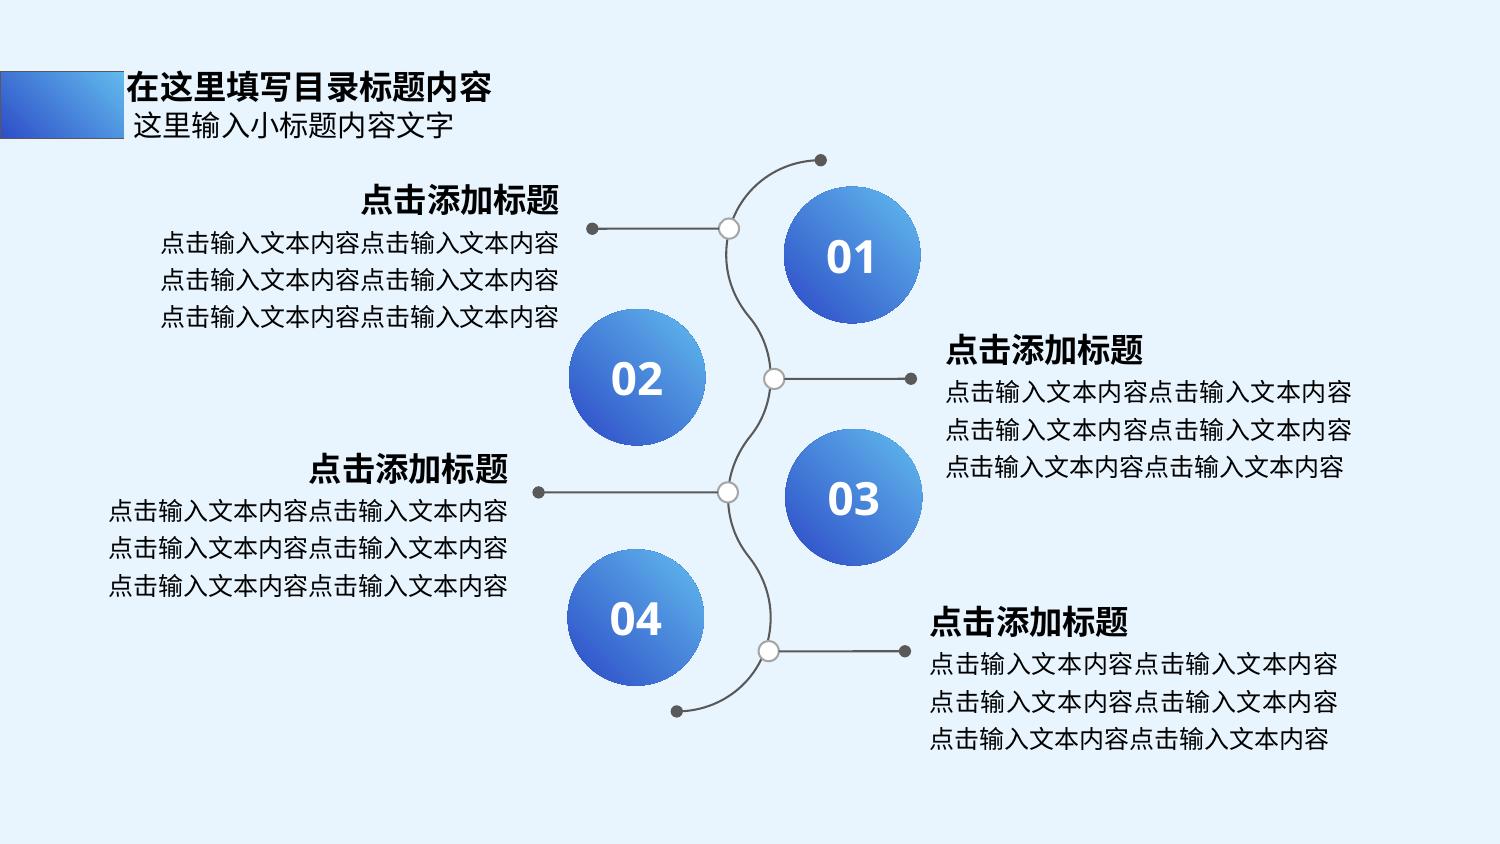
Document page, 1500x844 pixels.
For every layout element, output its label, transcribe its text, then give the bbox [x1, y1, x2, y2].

text_box 04 [565, 547, 705, 688]
text_box 点击输入文本内容点击输入文本内容点击输入文本内容点击输入文本内容点击输入文本内容点击输入文本内容 [918, 635, 1351, 760]
text_box [532, 486, 718, 499]
text_box [758, 641, 779, 662]
text_box [670, 502, 771, 718]
text_box [726, 154, 827, 375]
text_box [764, 368, 785, 389]
text_box 点击添加标题 [918, 591, 1226, 641]
text_box 点击输入文本内容点击输入文本内容点击输入文本内容点击输入文本内容点击输入文本内容点击输入文本内容 [88, 482, 520, 606]
text_box 01 [789, 184, 923, 326]
text_box [586, 222, 719, 235]
text_box 点击输入文本内容点击输入文本内容点击输入文本内容点击输入文本内容点击输入文本内容点击输入文本内容 [147, 214, 572, 338]
text_box 在这里填写目录标题内容 [112, 59, 538, 114]
text_box [0, 69, 118, 140]
text_box 点击输入文本内容点击输入文本内容点击输入文本内容点击输入文本内容点击输入文本内容点击输入文本内容 [933, 363, 1365, 488]
text_box 点击添加标题 [933, 318, 1211, 369]
text_box [717, 482, 738, 503]
text_box [778, 645, 912, 658]
text_box [718, 218, 740, 239]
text_box [784, 372, 918, 385]
text_box [729, 377, 771, 485]
text_box 02 [566, 306, 708, 448]
text_box 03 [783, 426, 925, 568]
text_box 点击添加标题 [242, 437, 520, 488]
text_box 这里输入小标题内容文字 [118, 99, 471, 150]
text_box 点击添加标题 [312, 169, 572, 220]
